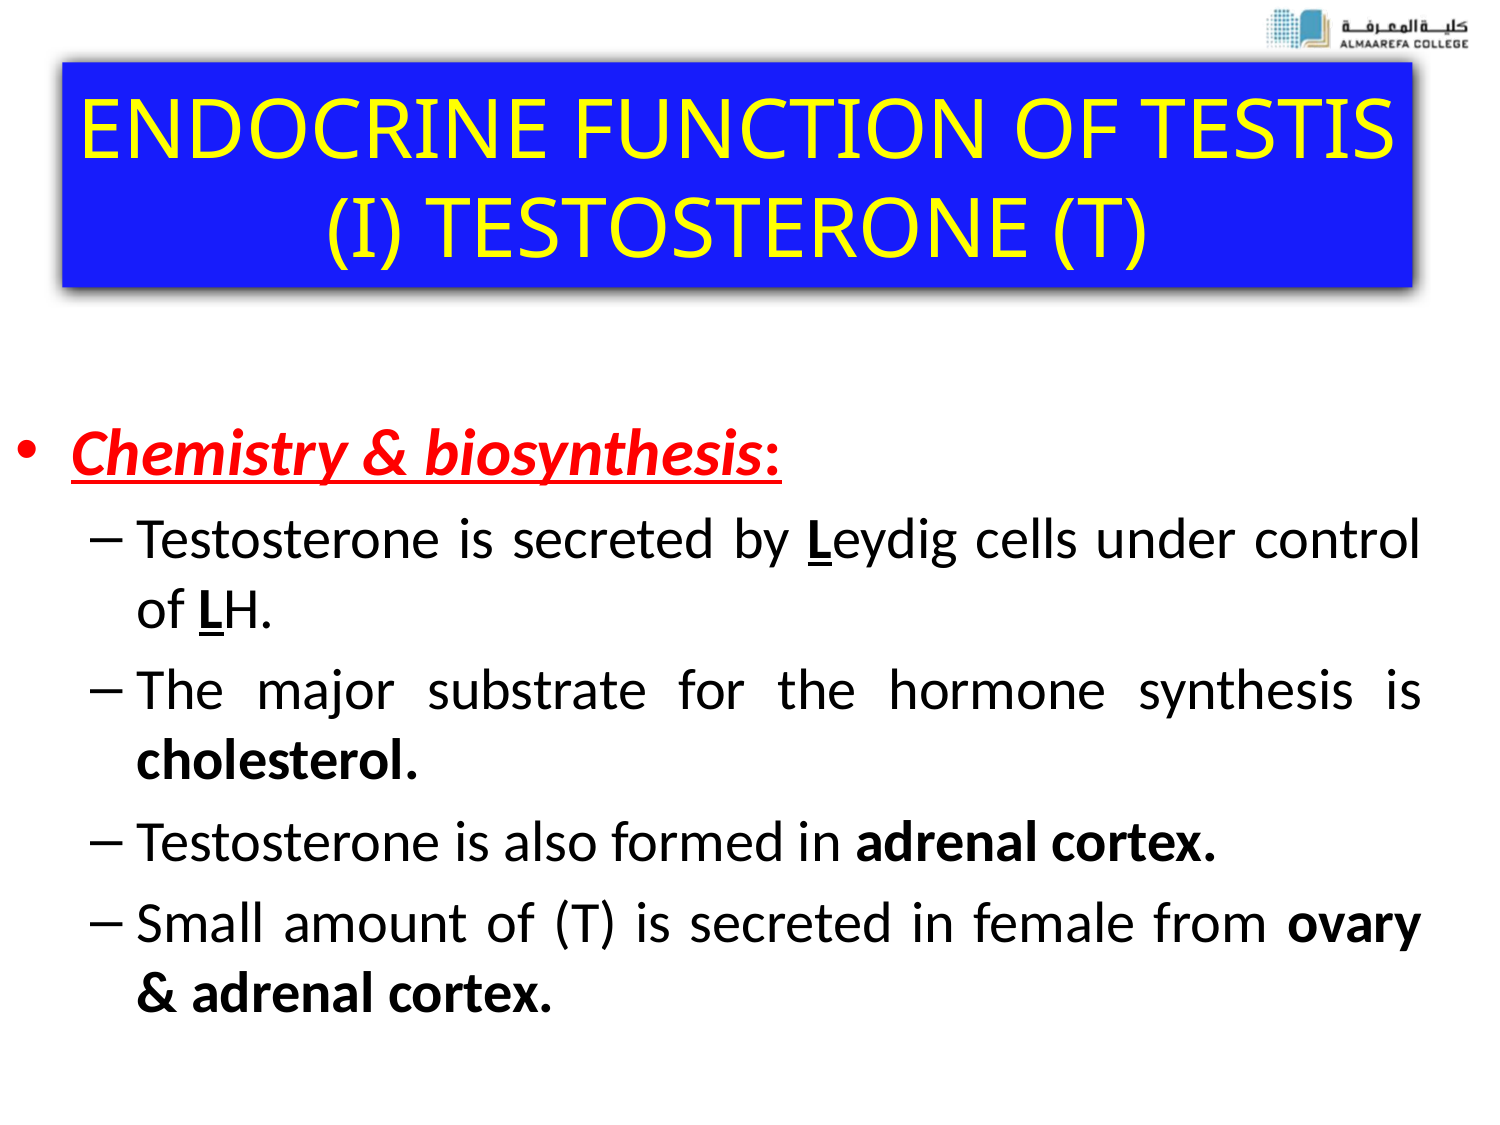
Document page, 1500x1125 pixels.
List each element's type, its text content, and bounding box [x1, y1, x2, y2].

title ENDOCRINE FUNCTION OF TESTIS (I) TESTOSTERONE (T) [62, 62, 1413, 288]
list Chemistry & biosynthesis: Testosterone is secreted by Leydig cells under control of LH. The major substrate for the hormone synthesis is cholesterol. Testosterone is also formed in adrenal cortex. Small amount of (T) is secreted in female from ovary & adrenal cortex. [0, 299, 1438, 1063]
picture [1262, 0, 1473, 65]
